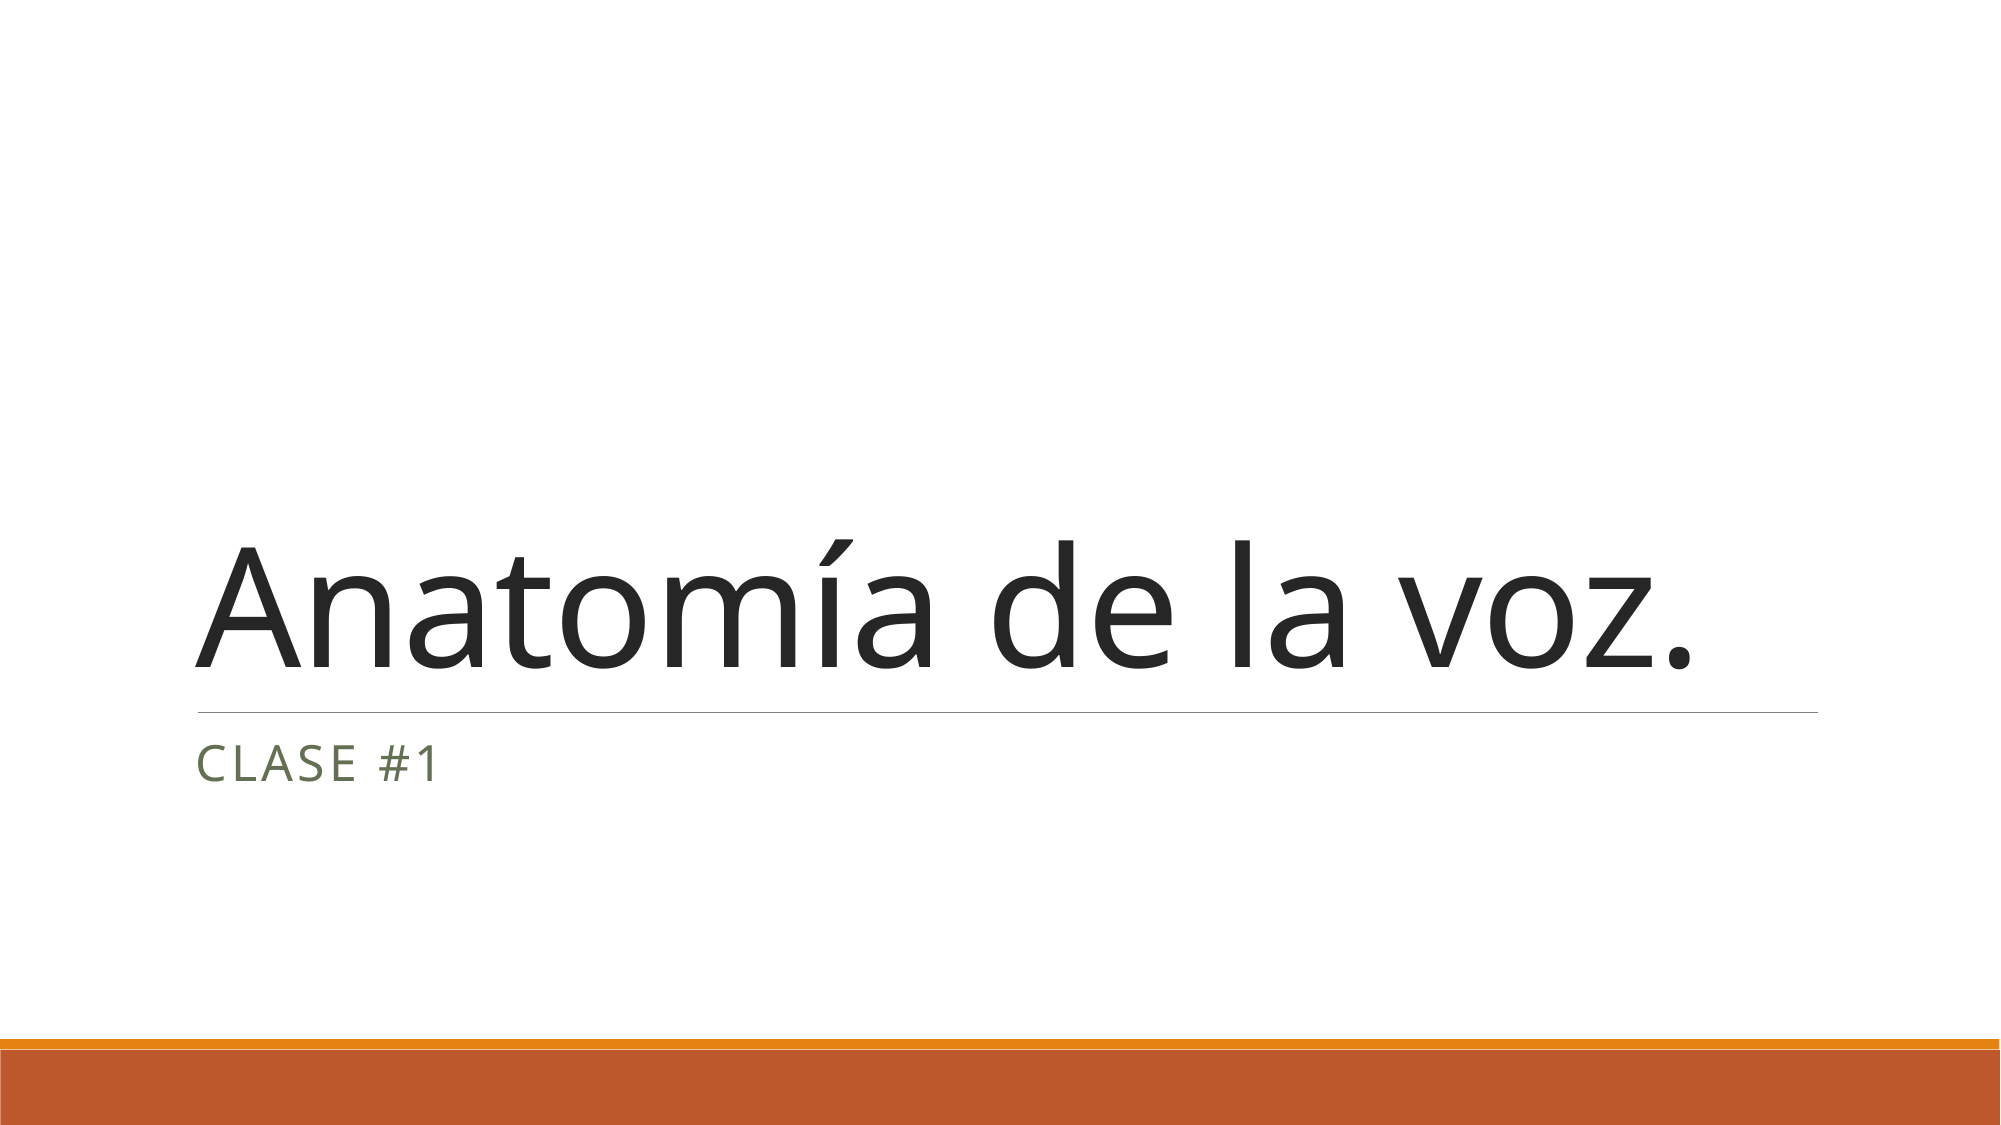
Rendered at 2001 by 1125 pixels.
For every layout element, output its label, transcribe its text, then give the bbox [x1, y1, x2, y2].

title Anatomía de la voz. [180, 124, 1830, 710]
subtitle Clase #1 [180, 730, 1831, 919]
